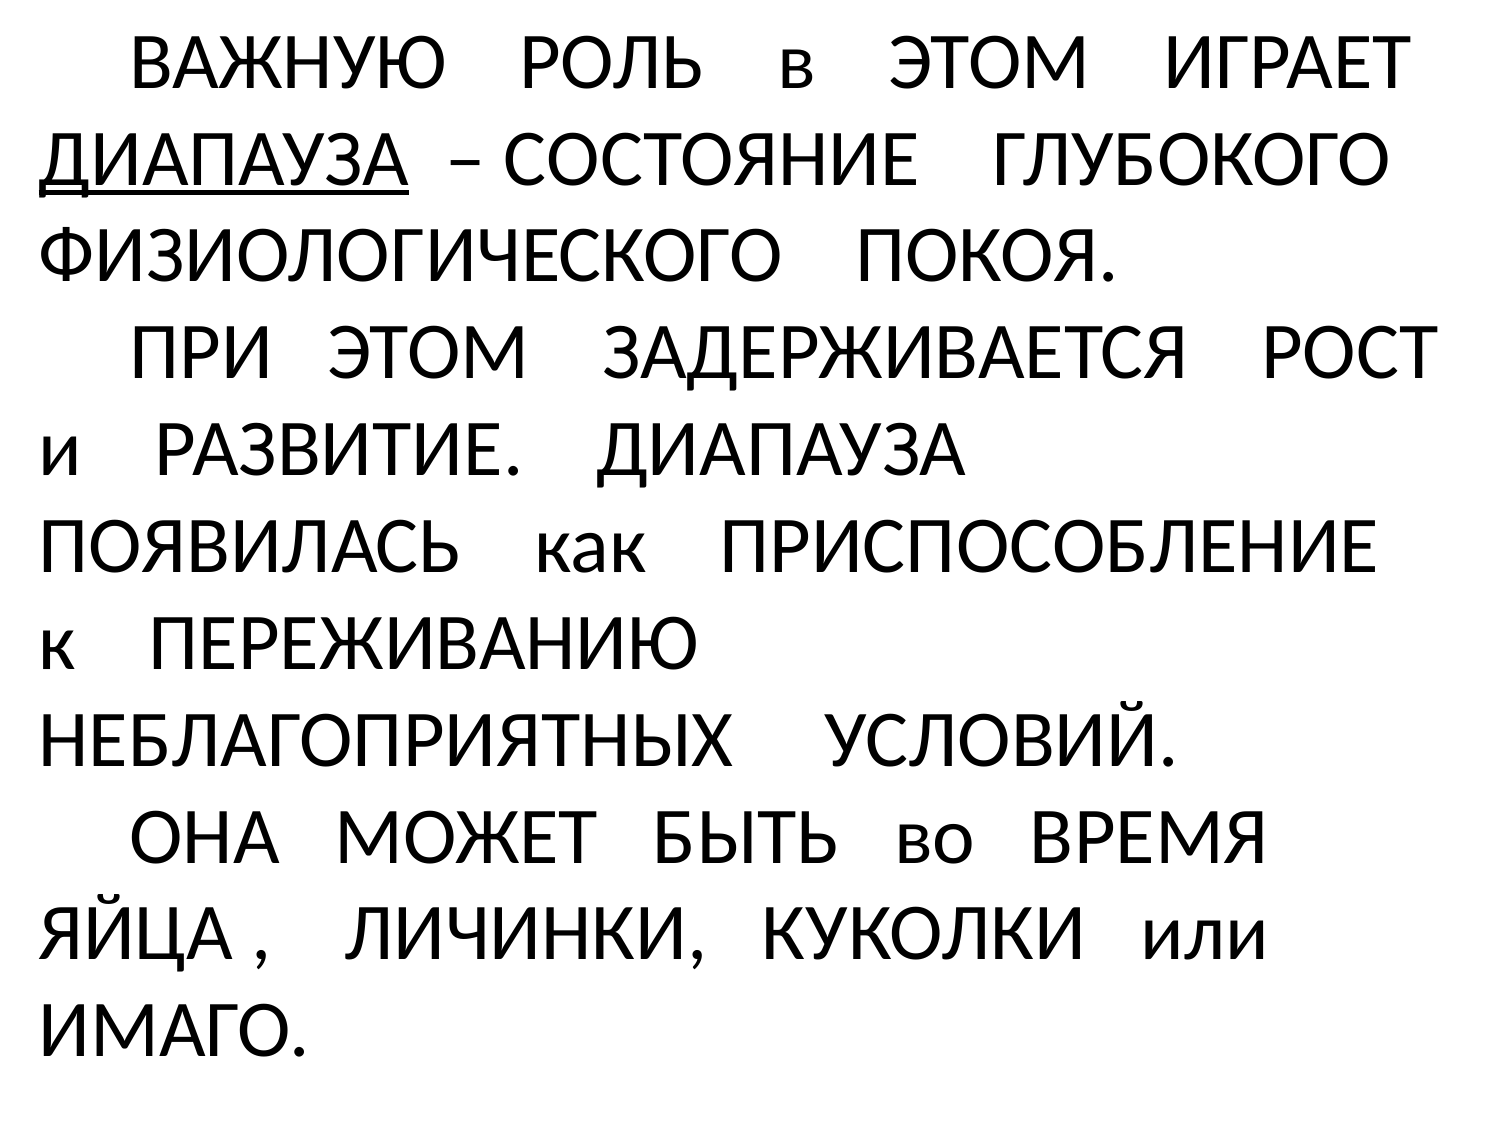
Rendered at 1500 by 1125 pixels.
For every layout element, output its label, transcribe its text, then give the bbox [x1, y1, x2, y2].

title ВАЖНУЮ РОЛЬ в ЭТОМ ИГРАЕТ ДИАПАУЗА – СОСТОЯНИЕ ГЛУБОКОГО ФИЗИОЛОГИЧЕСКОГО ПОКОЯ. ПРИ ЭТОМ ЗАДЕРЖИВАЕТСЯ РОСТ и РАЗВИТИЕ. ДИАПАУЗА ПОЯВИЛАСЬ как ПРИСПОСОБЛЕНИЕ к ПЕРЕЖИВАНИЮ НЕБЛАГОПРИЯТНЫХ УСЛОВИЙ. ОНА МОЖЕТ БЫТЬ во ВРЕМЯ ЯЙЦА , ЛИЧИНКИ, КУКОЛКИ или ИМАГО. [23, 0, 1477, 1102]
